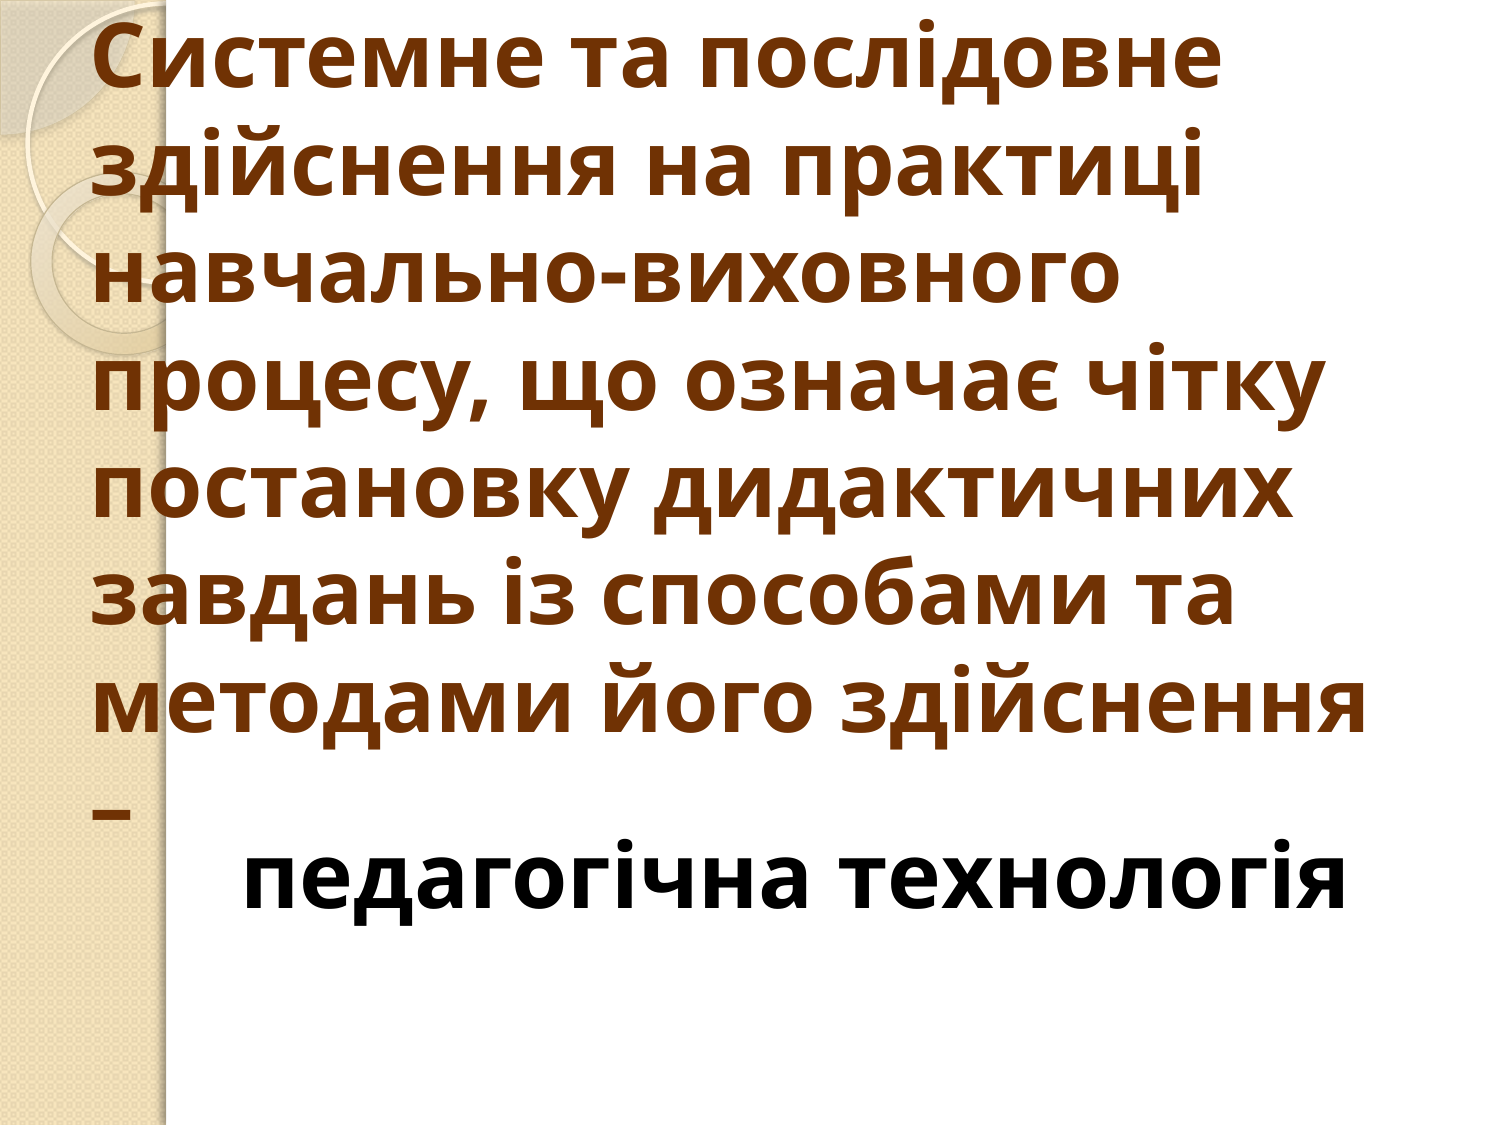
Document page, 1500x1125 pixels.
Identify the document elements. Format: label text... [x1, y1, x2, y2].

list педагогічна технологія [75, 810, 1425, 1005]
title Системне та послідовне здійснення на практиці навчально-виховного процесу, що означає чітку постановку дидактичних завдань із способами та методами його здійснення – [75, 45, 1425, 810]
